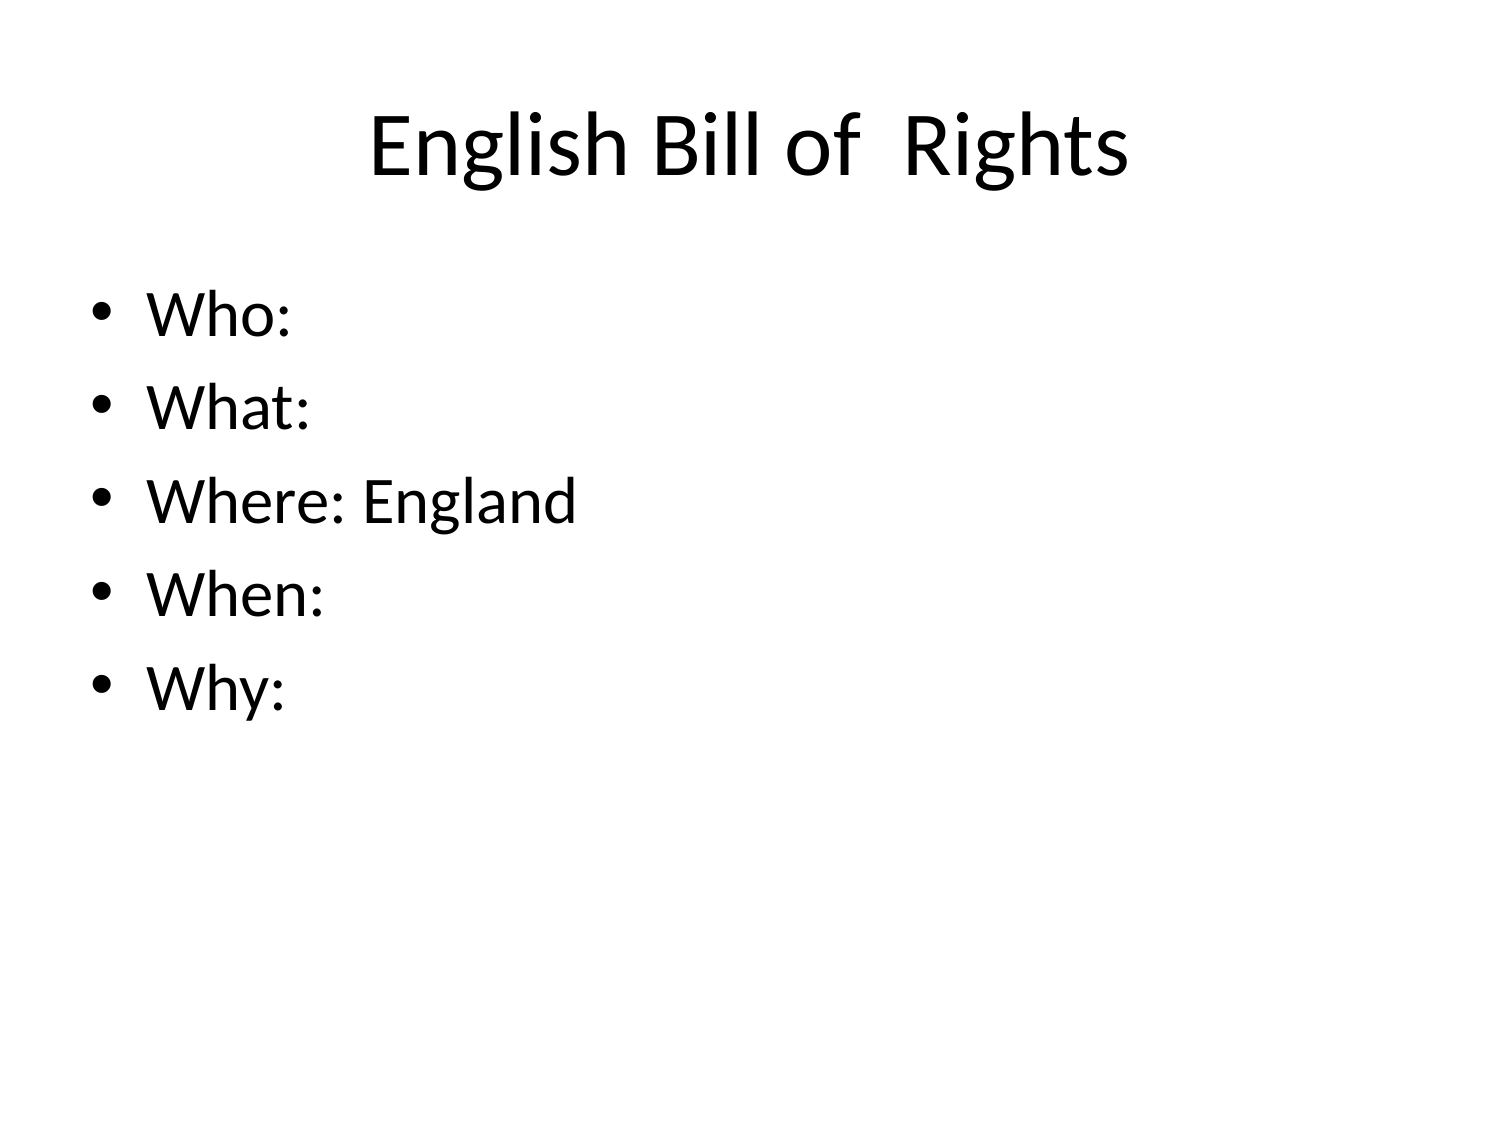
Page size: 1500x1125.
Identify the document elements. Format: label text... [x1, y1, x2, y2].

list Who: What: Where: England When: Why: [75, 262, 1425, 1005]
title English Bill of Rights [75, 45, 1425, 233]
